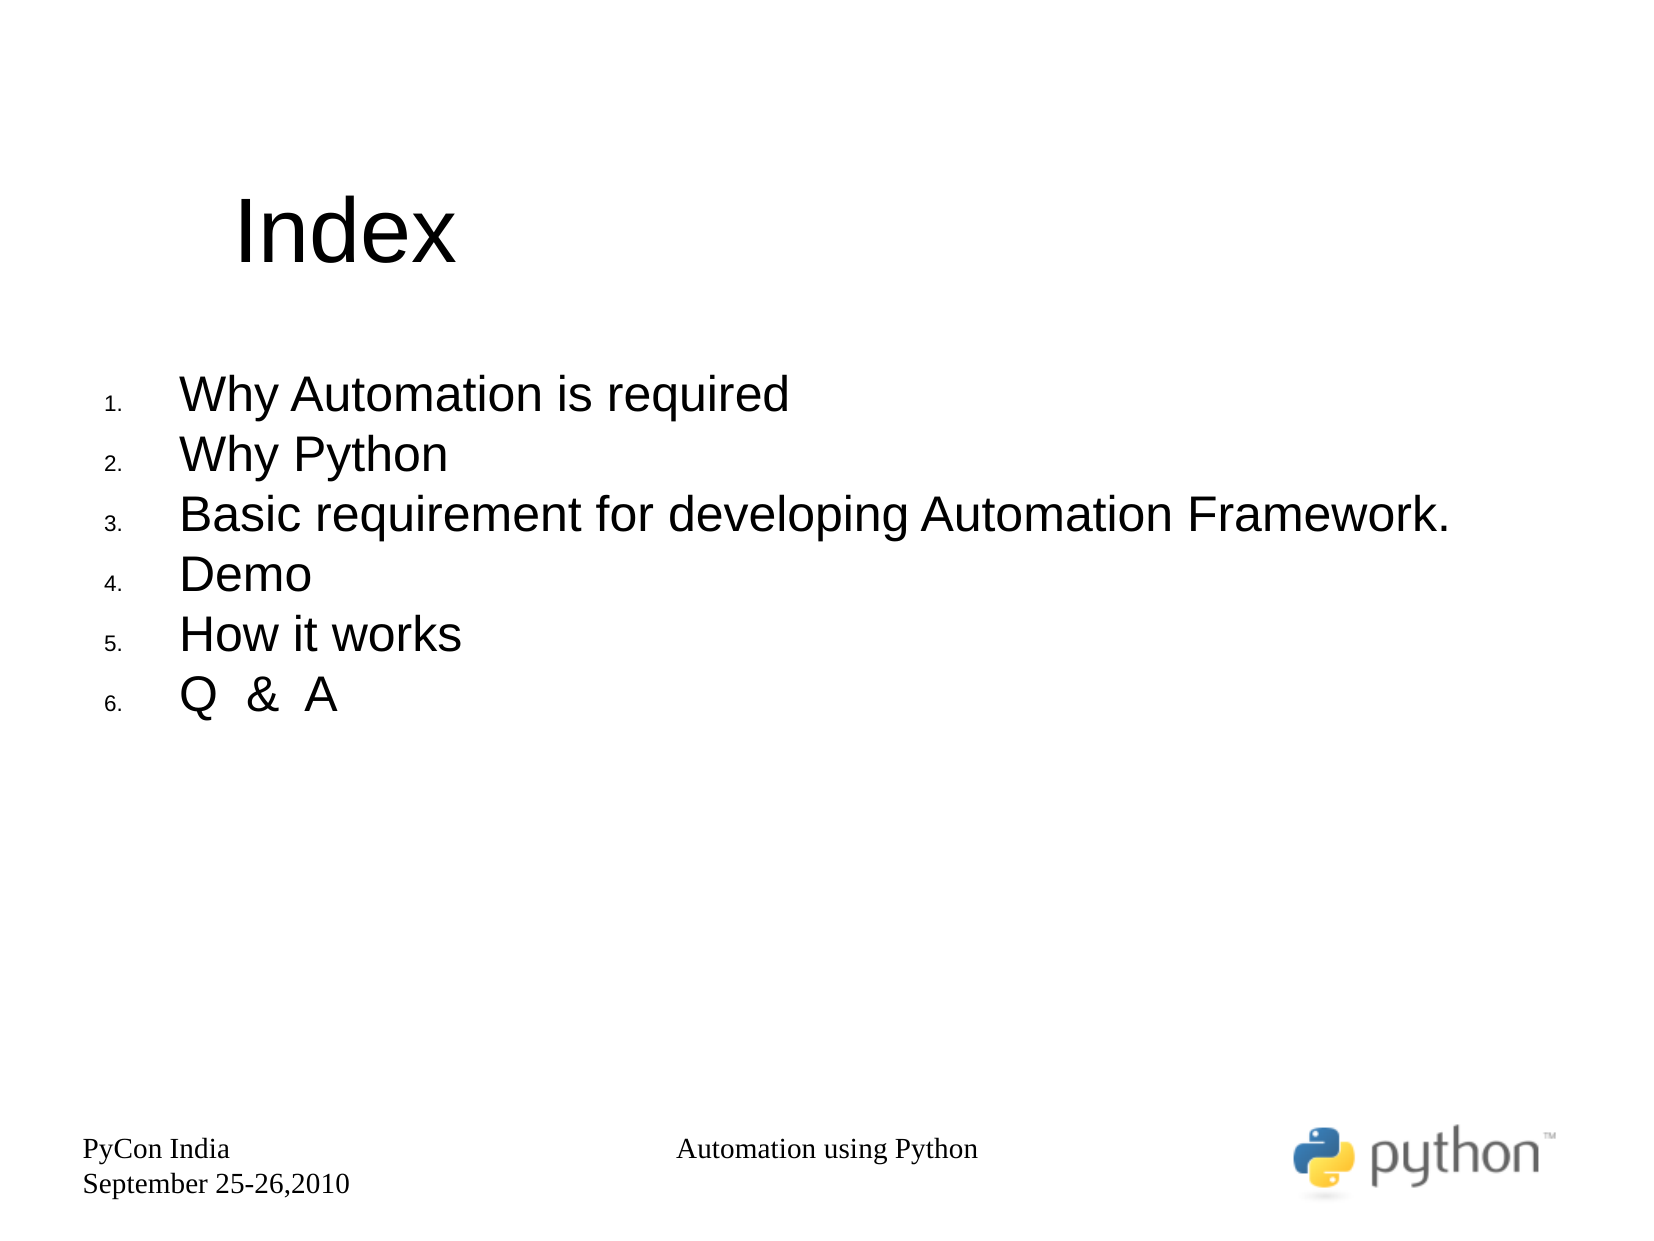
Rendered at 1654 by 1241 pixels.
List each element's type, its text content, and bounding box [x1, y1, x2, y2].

text_box PyCon India September 25-26,2010 [82, 1129, 468, 1216]
title Index [201, 122, 490, 330]
text_box Why Automation is required Why Python Basic requirement for developing Automation Framework. Demo How it works Q & A [89, 354, 1536, 1029]
picture [1250, 1109, 1581, 1221]
footer Automation using Python [565, 1129, 1090, 1216]
